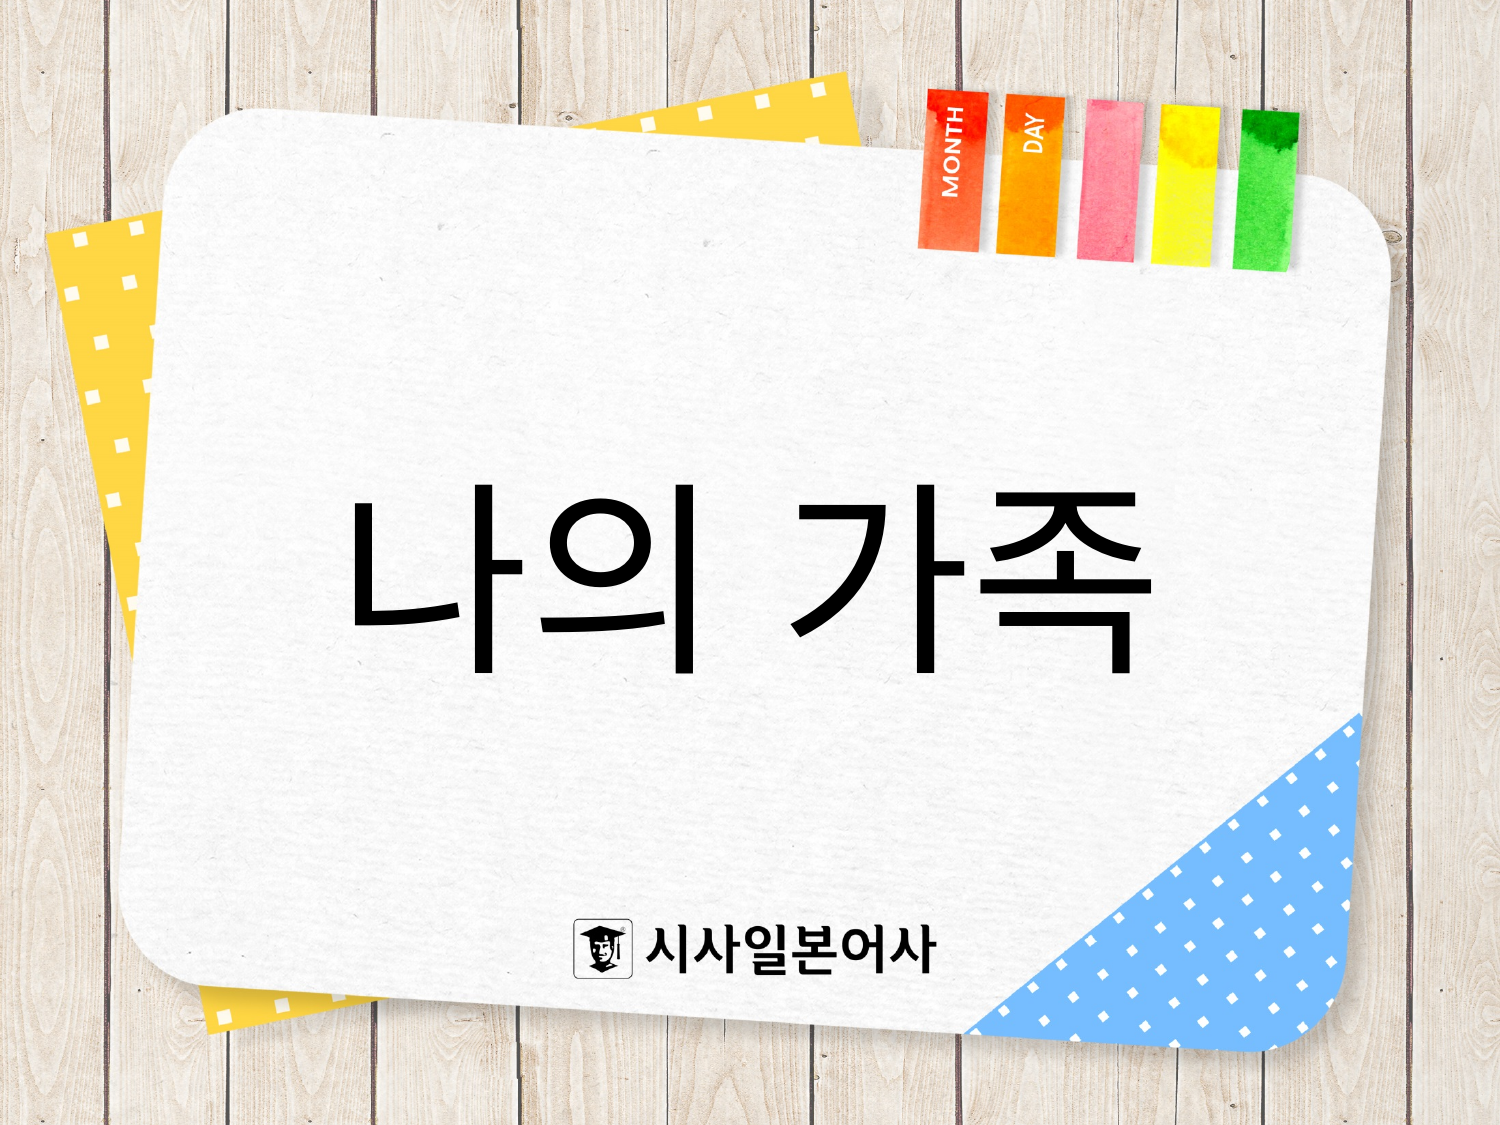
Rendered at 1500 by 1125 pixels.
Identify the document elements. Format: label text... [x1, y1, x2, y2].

picture [0, 0, 1500, 1125]
title 나의 가족 [75, 338, 1425, 811]
